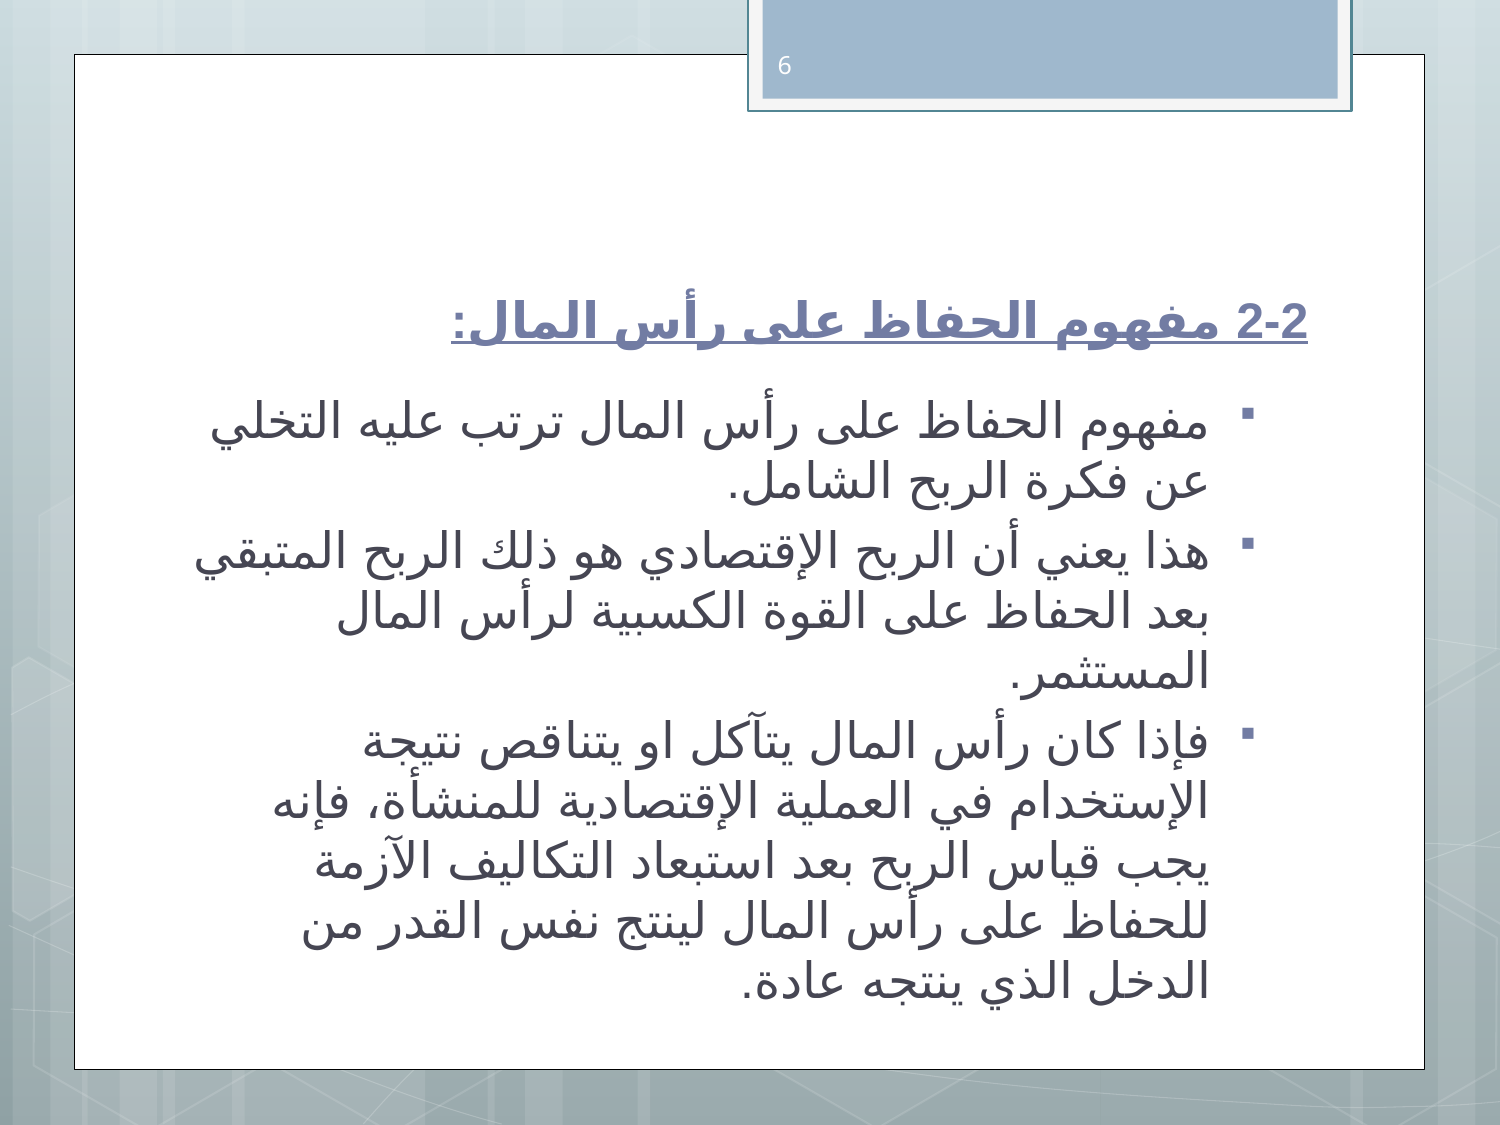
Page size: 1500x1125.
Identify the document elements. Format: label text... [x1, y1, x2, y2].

slide_number 6 [762, 36, 982, 97]
list مفهوم الحفاظ على رأس المال ترتب عليه التخلي عن فكرة الربح الشامل. هذا يعني أن الربح الإقتصادي هو ذلك الربح المتبقي بعد الحفاظ على القوة الكسبية لرأس المال المستثمر. فإذا كان رأس المال يتآكل او يتناقص نتيجة الإستخدام في العملية الإقتصادية للمنشأة، فإنه يجب قياس الربح بعد استبعاد التكاليف الآزمة للحفاظ على رأس المال لينتج نفس القدر من الدخل الذي ينتجه عادة. [171, 381, 1283, 957]
title 2-2 مفهوم الحفاظ على رأس المال: [171, 168, 1324, 357]
